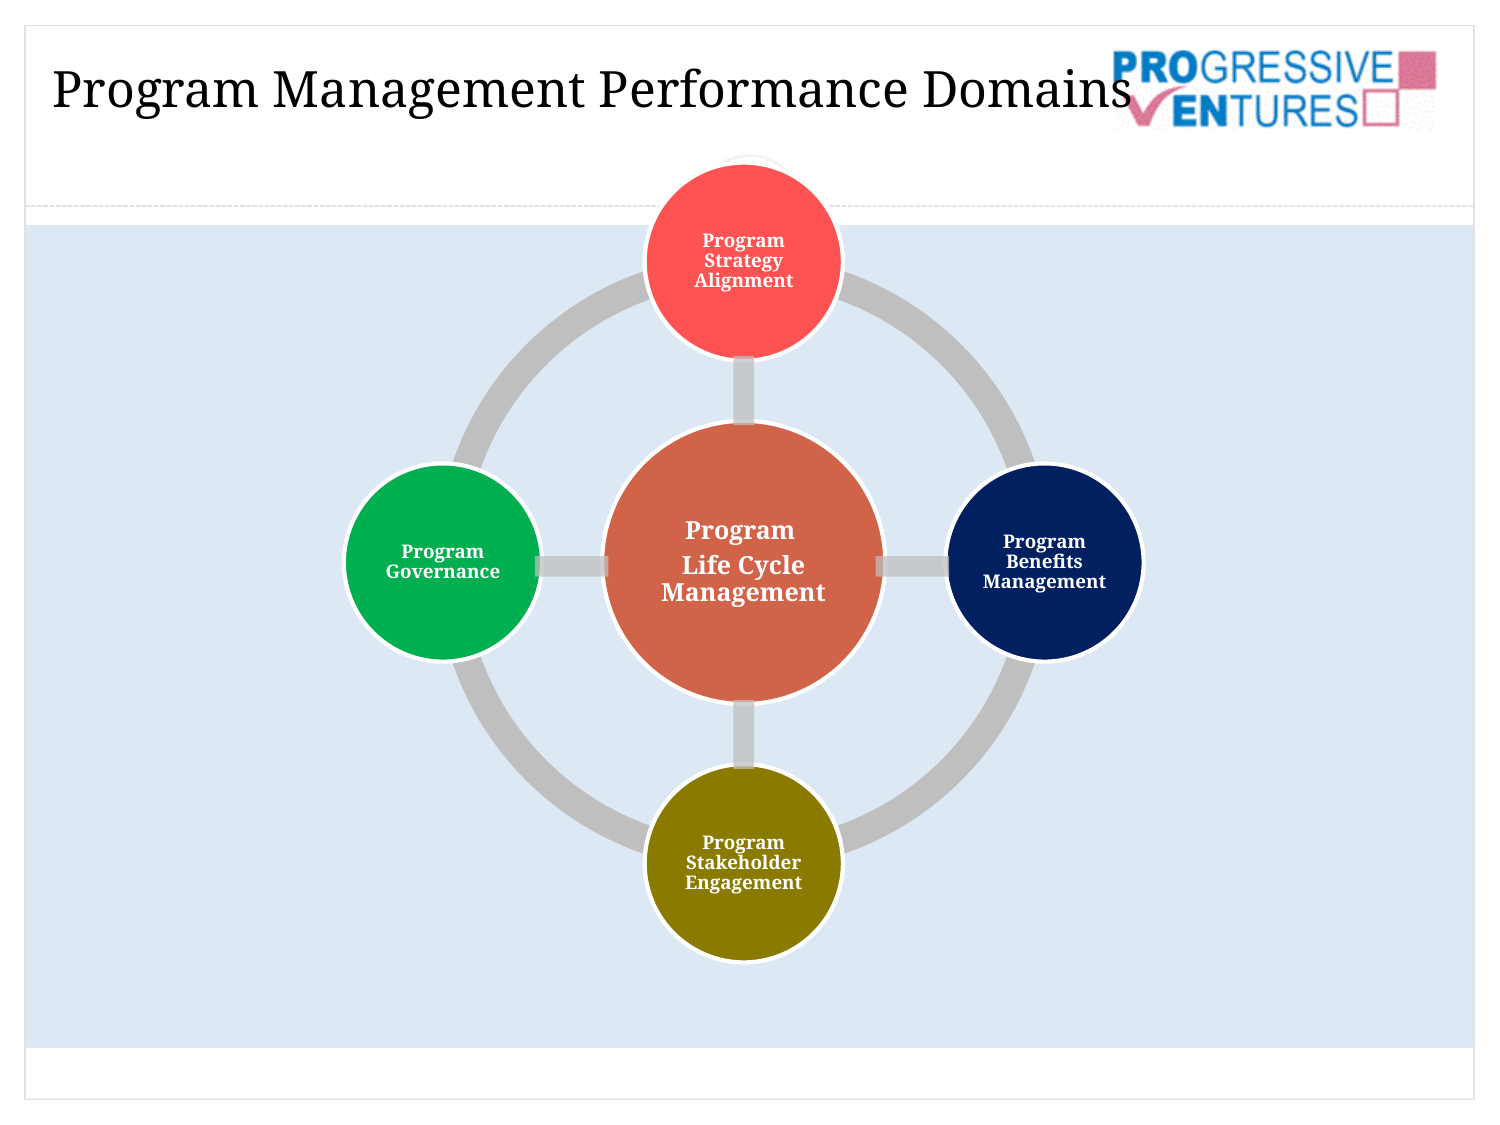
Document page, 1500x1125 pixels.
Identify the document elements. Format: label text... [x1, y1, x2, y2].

title Program Management Performance Domains [37, 37, 1213, 126]
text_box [49, 162, 1438, 963]
picture [1112, 49, 1439, 130]
